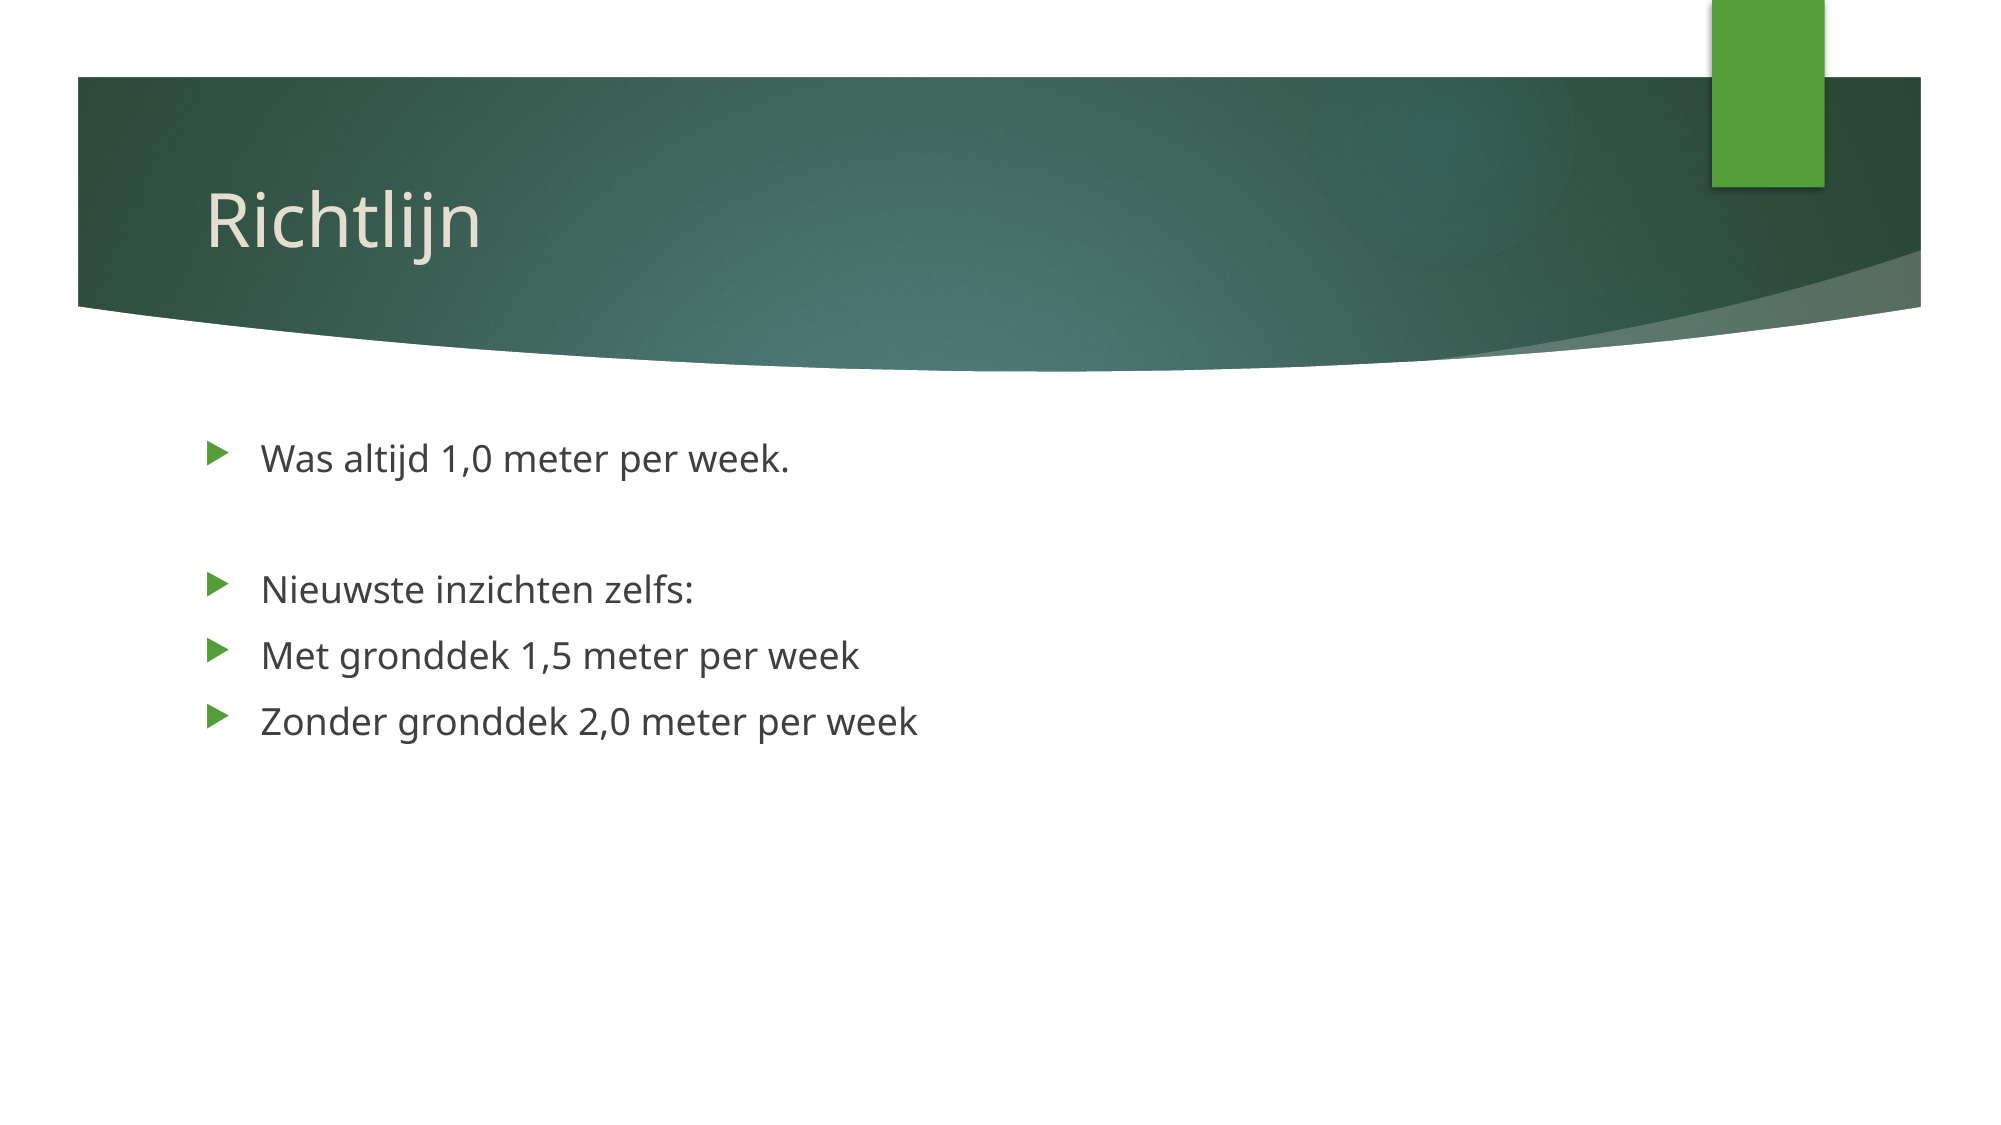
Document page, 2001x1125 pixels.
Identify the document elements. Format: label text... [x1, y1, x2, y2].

title Richtlijn [189, 159, 1627, 276]
list Was altijd 1,0 meter per week. Nieuwste inzichten zelfs: Met gronddek 1,5 meter per week Zonder gronddek 2,0 meter per week [189, 427, 1638, 988]
